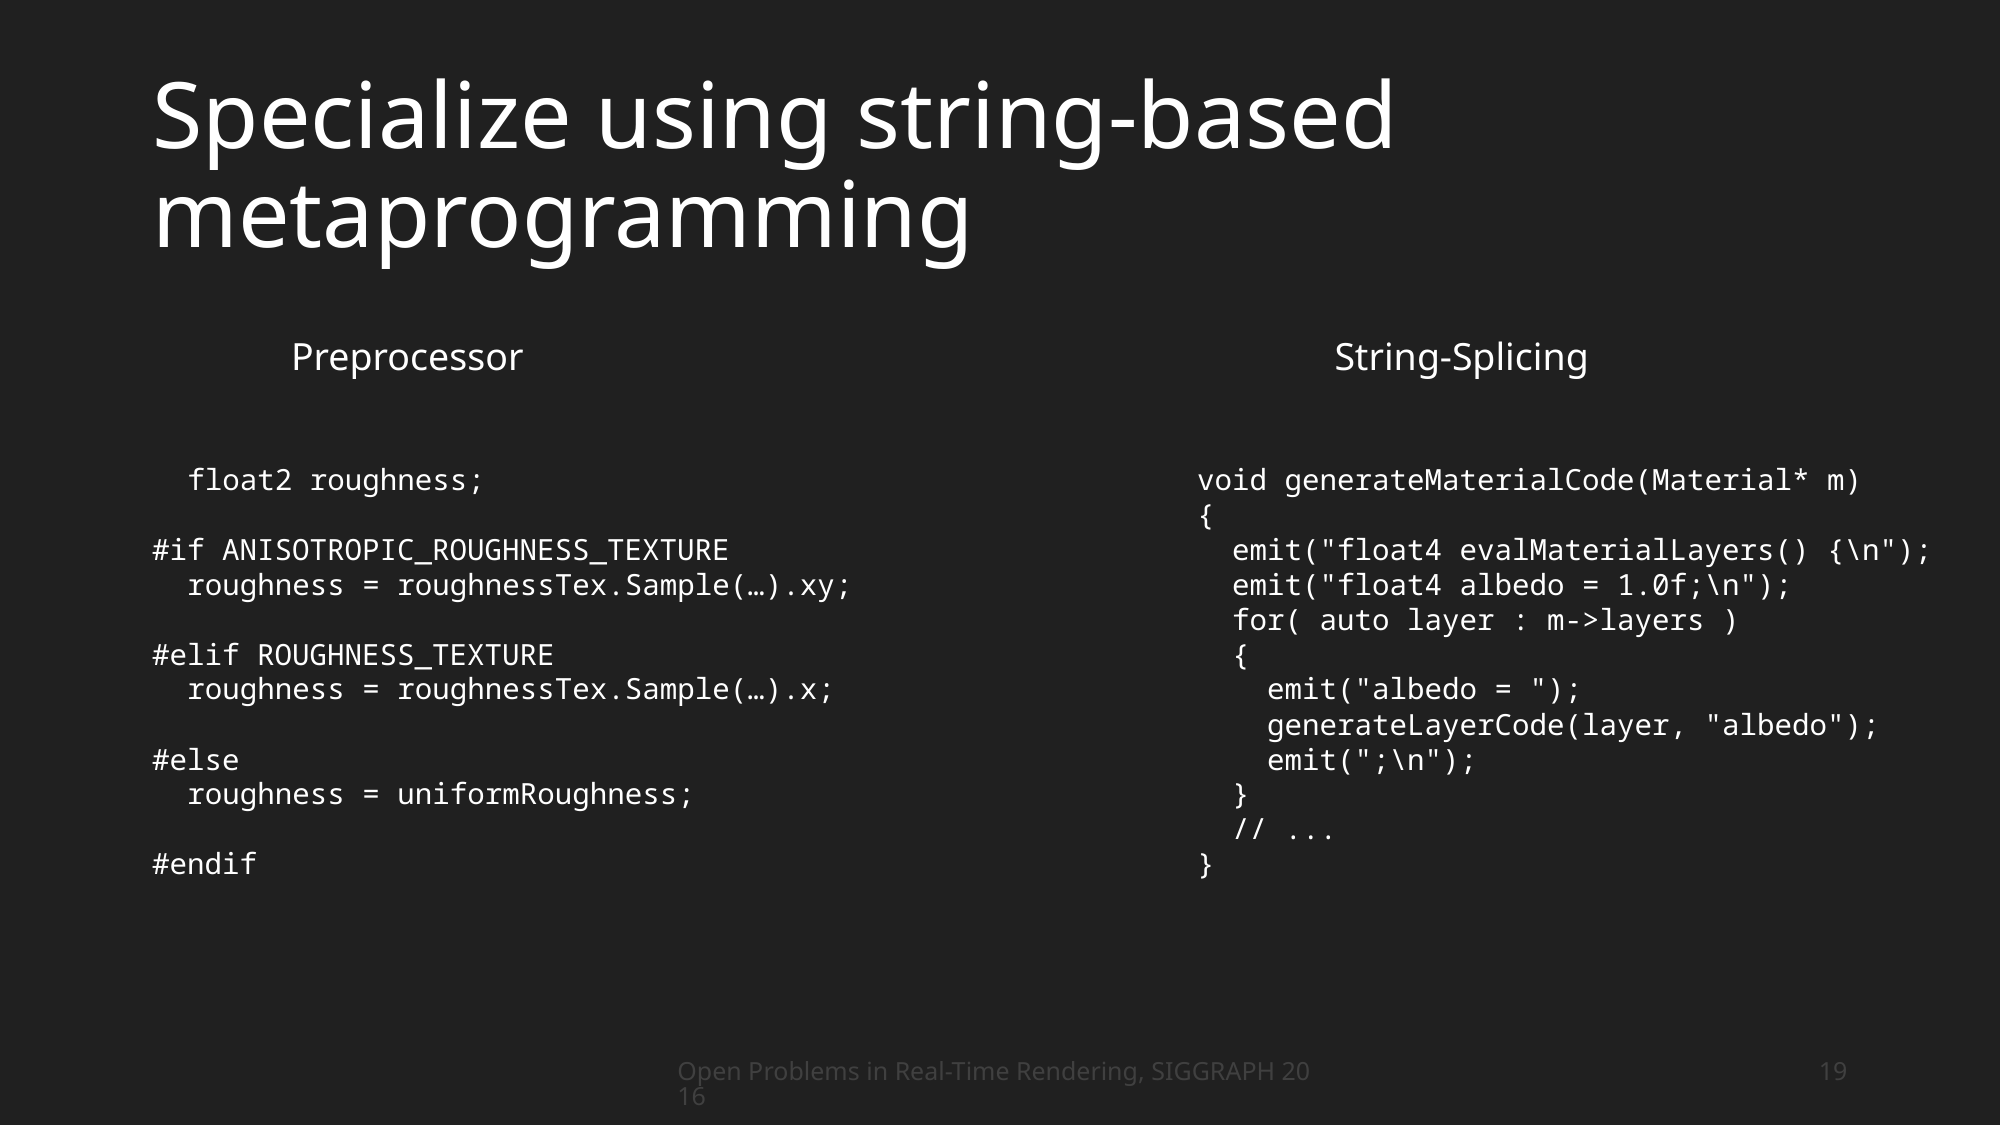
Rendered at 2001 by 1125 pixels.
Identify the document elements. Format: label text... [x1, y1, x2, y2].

title Specialize using string-based metaprogramming [137, 59, 1863, 278]
footer Open Problems in Real-Time Rendering, SIGGRAPH 2016 [662, 1042, 1338, 1103]
text_box float2 roughness; #if ANISOTROPIC_ROUGHNESS_TEXTURE roughness = roughnessTex.Sample(…).xy; #elif ROUGHNESS_TEXTURE roughness = roughnessTex.Sample(…).x; #else roughness = uniformRoughness; #endif [137, 453, 853, 898]
text_box void generateMaterialCode(Material* m) { emit("float4 evalMaterialLayers() {\n"); emit("float4 albedo = 1.0f;\n"); for( auto layer : m->layers ) { emit("albedo = "); generateLayerCode(layer, "albedo"); emit(";\n"); } // ... } [1182, 453, 1898, 898]
slide_number 19 [1412, 1042, 1863, 1103]
text_box Preprocessor [276, 325, 539, 386]
text_box String-Splicing [1319, 325, 1604, 386]
